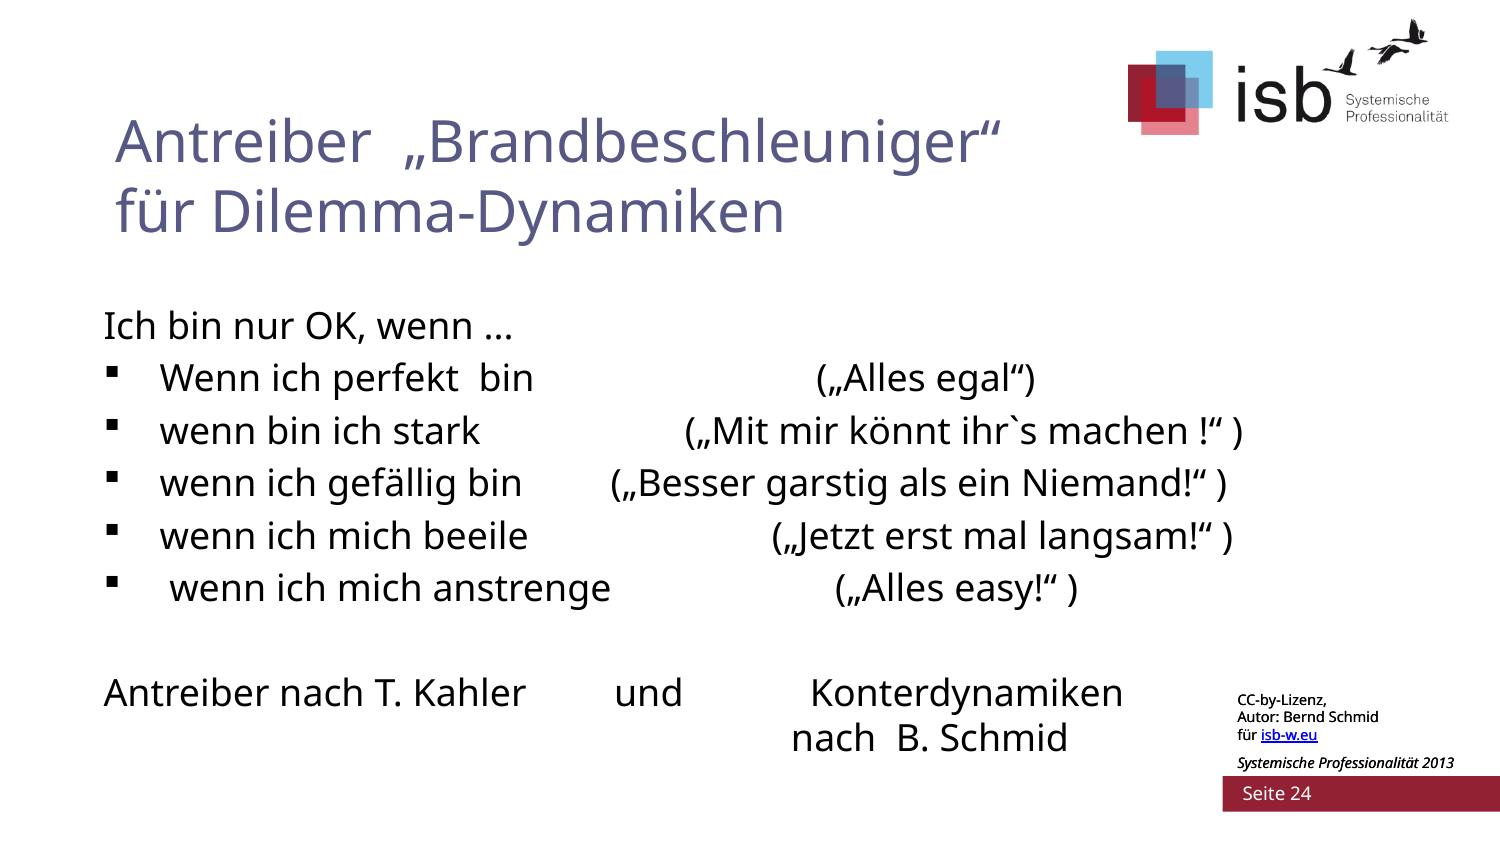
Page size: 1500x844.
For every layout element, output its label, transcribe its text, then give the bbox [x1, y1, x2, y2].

list Ich bin nur OK, wenn ... Wenn ich perfekt bin („Alles egal“) wenn bin ich stark („Mit mir könnt ihr`s machen !“ ) wenn ich gefällig bin („Besser garstig als ein Niemand!“ ) wenn ich mich beeile („Jetzt erst mal langsam!“ ) wenn ich mich anstrenge („Alles easy!“ ) Antreiber nach T. Kahler und Konterdynamiken nach B. Schmid [88, 217, 1341, 844]
text_box CC-by-Lizenz, Autor: Bernd Schmid für isb-w.eu Systemische Professionalität 2013 [1222, 543, 1500, 844]
title Antreiber „Brandbeschleuniger“ für Dilemma-Dynamiken [100, 67, 1223, 217]
picture [1128, 14, 1461, 139]
